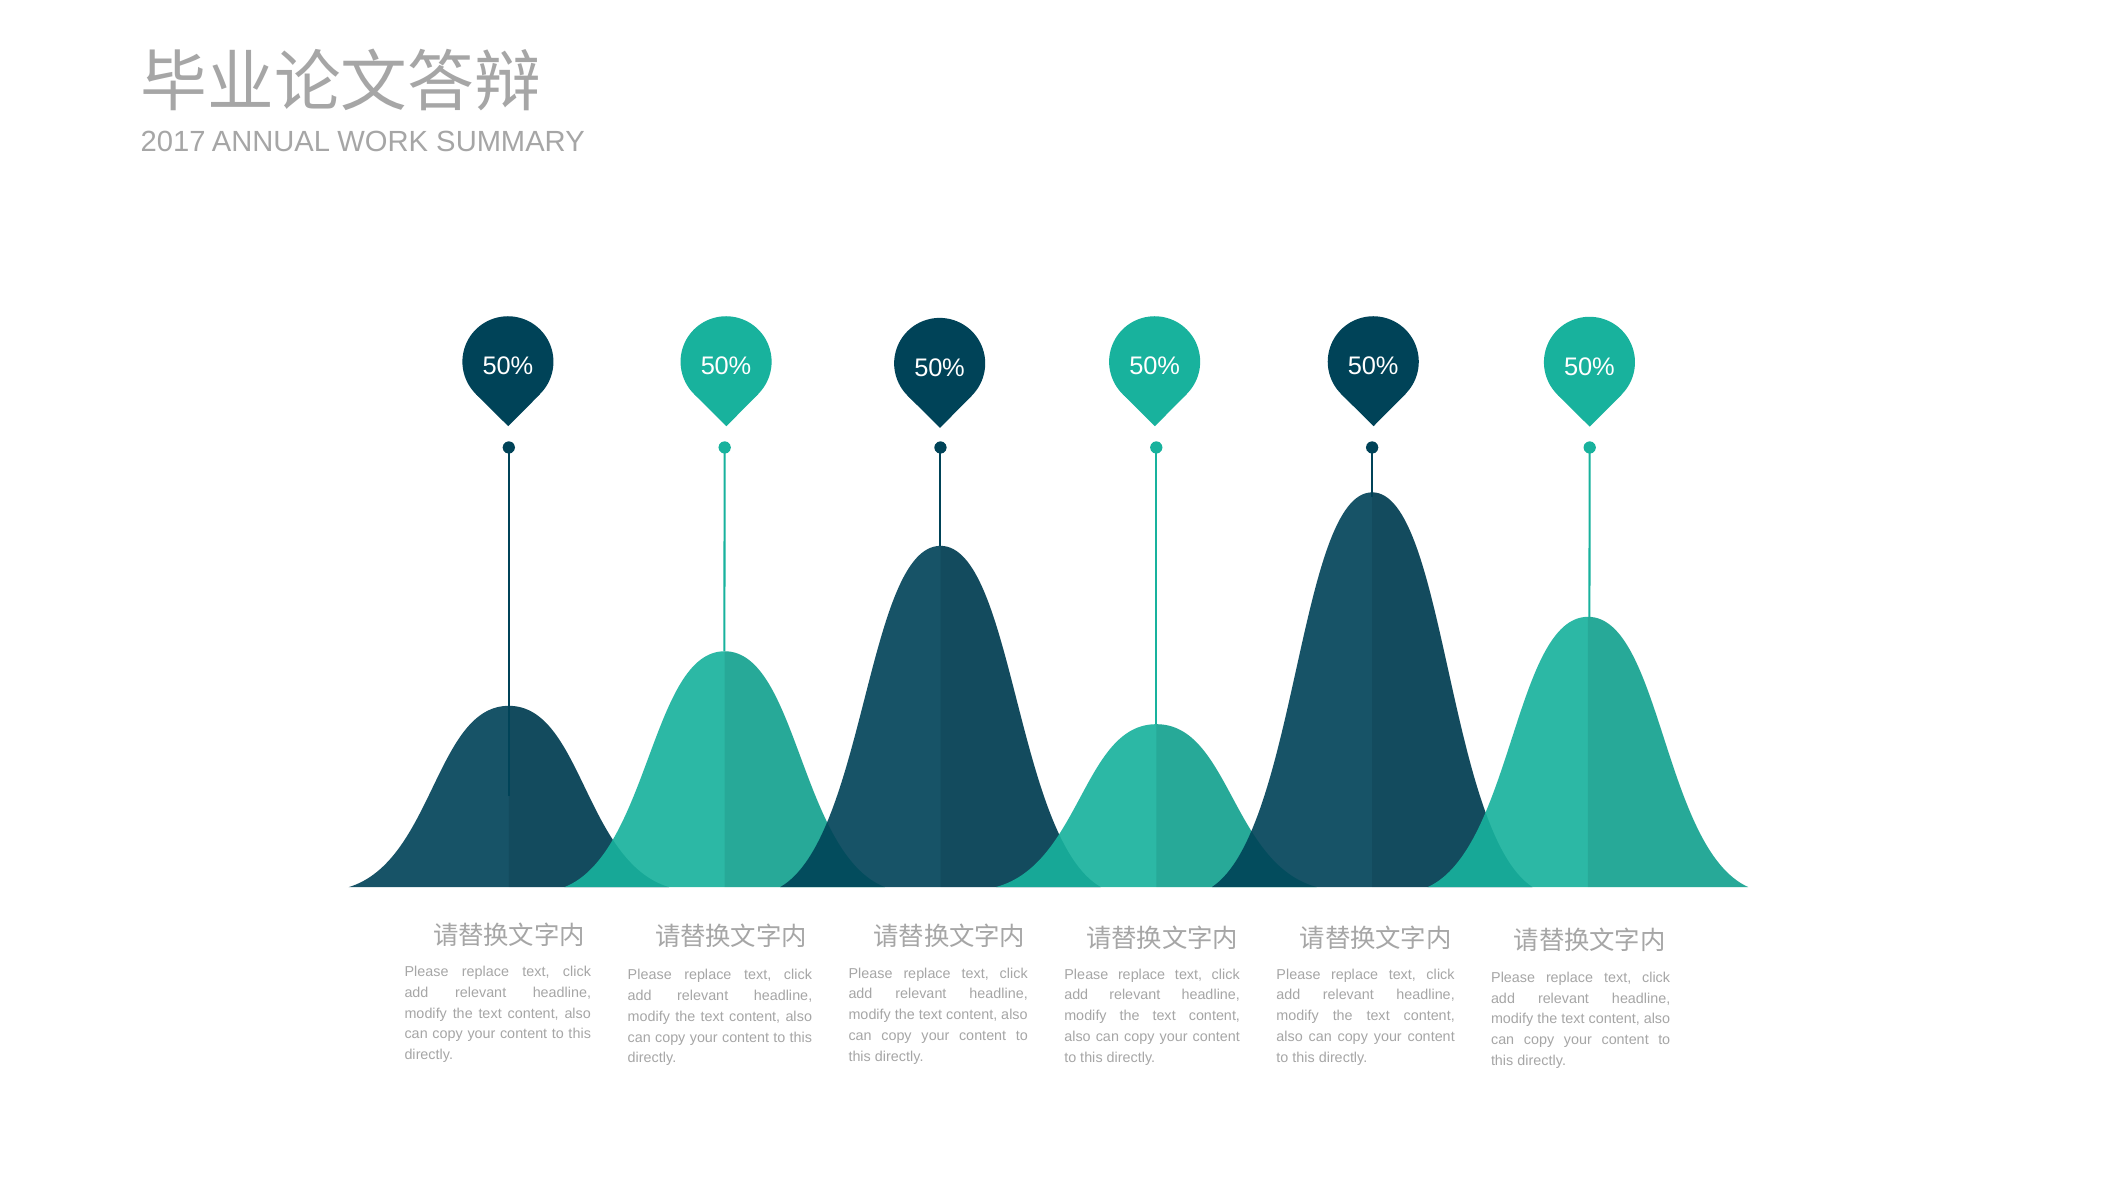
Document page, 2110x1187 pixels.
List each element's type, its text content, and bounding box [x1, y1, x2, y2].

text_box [780, 545, 1101, 888]
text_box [1543, 316, 1635, 427]
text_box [680, 316, 772, 427]
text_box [894, 317, 986, 428]
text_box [1064, 916, 1241, 1065]
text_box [1109, 316, 1201, 427]
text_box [848, 914, 1029, 1064]
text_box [564, 651, 780, 888]
text_box 2017 ANNUAL WORK SUMMARY [140, 122, 602, 158]
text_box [1427, 616, 1749, 888]
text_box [627, 914, 813, 1066]
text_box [1276, 916, 1456, 1065]
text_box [404, 912, 592, 1062]
text_box 毕业论文答辩 [140, 38, 789, 119]
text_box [462, 316, 554, 427]
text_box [1491, 917, 1671, 1068]
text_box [1327, 316, 1419, 427]
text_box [996, 724, 1211, 888]
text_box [348, 705, 564, 888]
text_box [1211, 492, 1533, 888]
